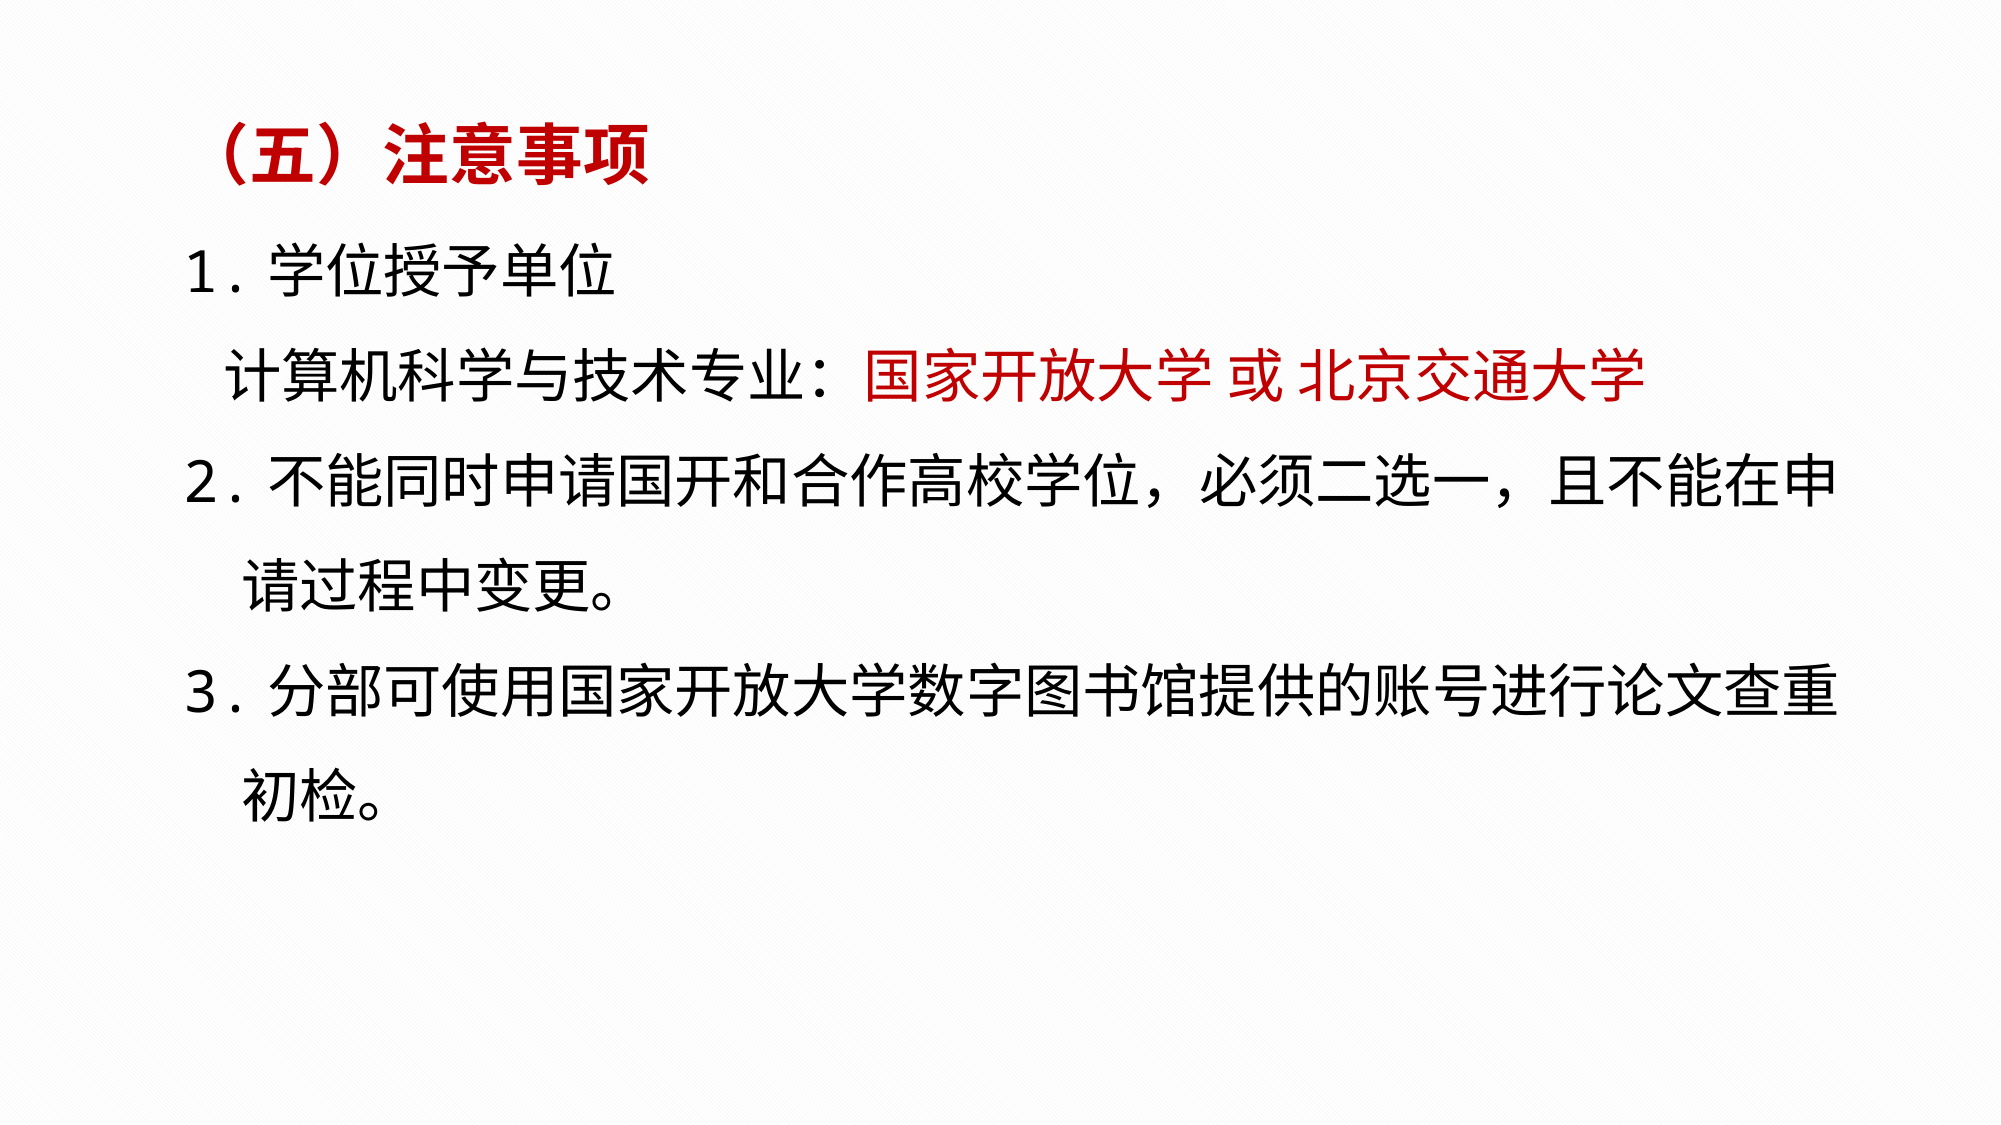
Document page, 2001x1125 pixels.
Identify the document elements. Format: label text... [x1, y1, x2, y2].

text_box （五）注意事项 [124, 65, 1563, 201]
text_box 1.学位授予单位 计算机科学与技术专业：国家开放大学 或 北京交通大学 2.不能同时申请国开和合作高校学位，必须二选一，且不能在申请过程中变更。 3.分部可使用国家开放大学数字图书馆提供的账号进行论文查重初检。 [168, 191, 1864, 1106]
